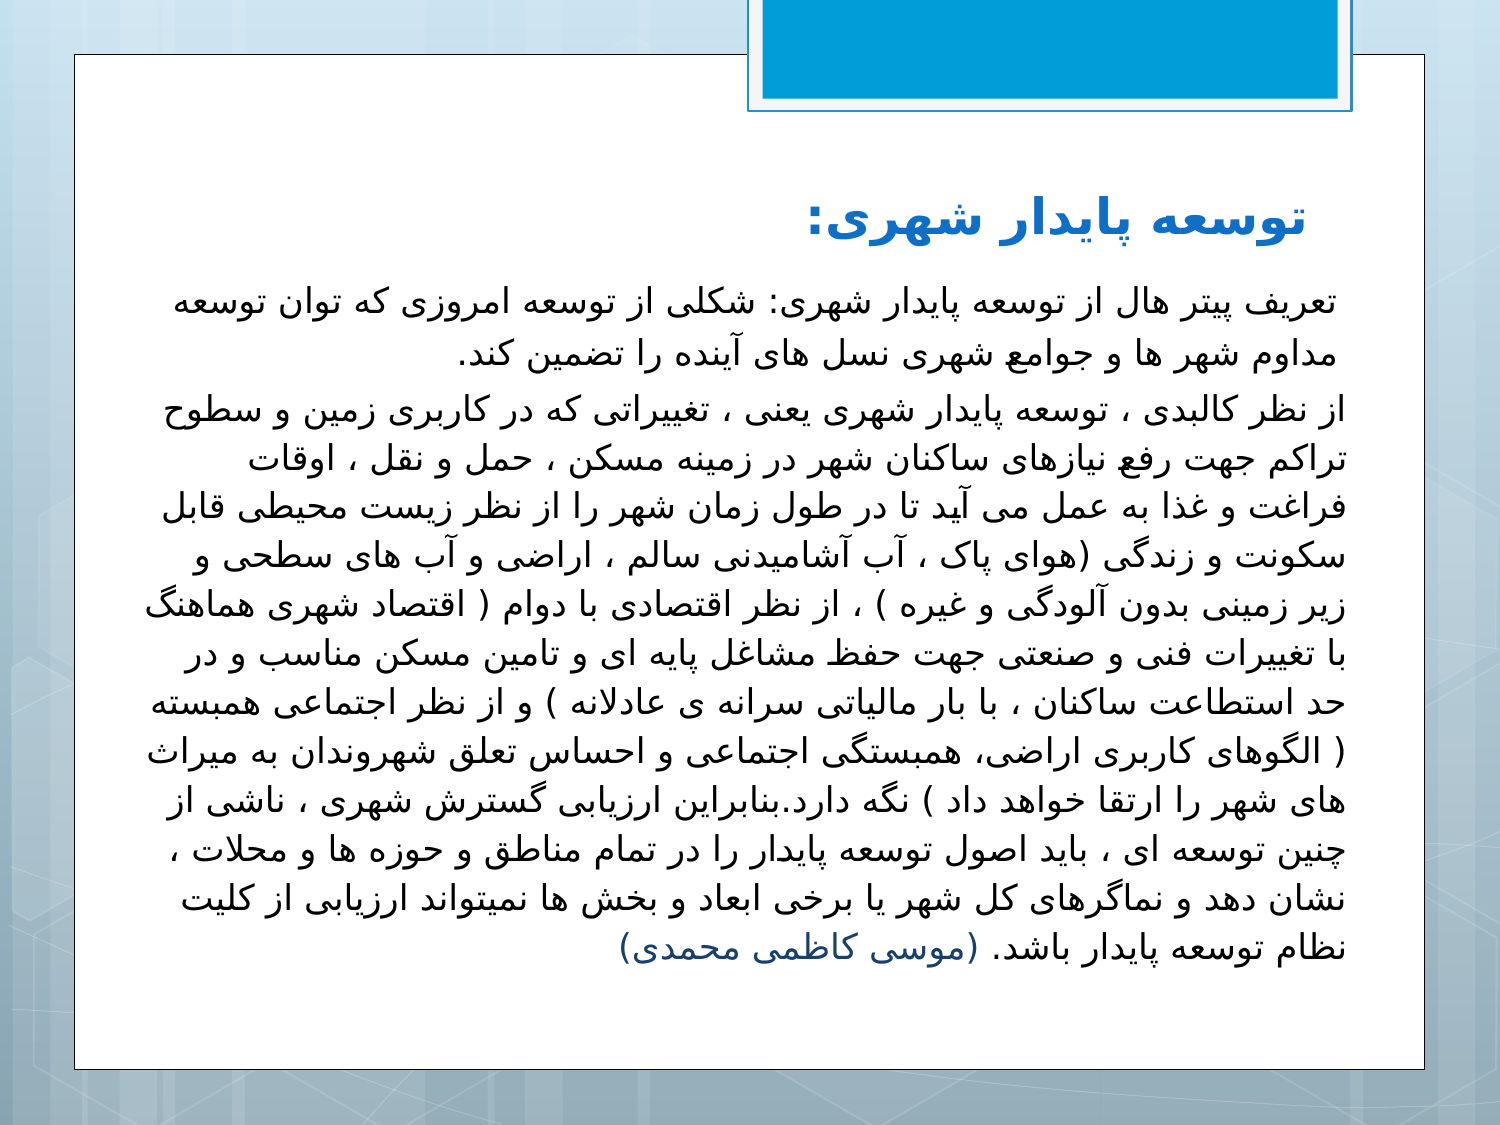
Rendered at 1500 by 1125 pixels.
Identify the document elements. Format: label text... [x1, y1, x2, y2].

title توسعه پایدار شهری: [171, 168, 1324, 262]
list تعریف پیتر هال از توسعه پایدار شهری: شکلی از توسعه امروزی که توان توسعه مداوم شهر ها و جوامع شهری نسل های آینده را تضمین کند. از نظر کالبدی ، توسعه پایدار شهری یعنی ، تغییراتی که در کاربری زمین و سطوح تراکم جهت رفع نیازهای ساکنان شهر در زمینه مسکن ، حمل و نقل ، اوقات فراغت و غذا به عمل می آید تا در طول زمان شهر را از نظر زیست محیطی قابل سکونت و زندگی (هوای پاک ، آب آشامیدنی سالم ، اراضی و آب های سطحی و زیر زمینی بدون آلودگی و غیره ) ، از نظر اقتصادی با دوام ( اقتصاد شهری هماهنگ با تغییرات فنی و صنعتی جهت حفظ مشاغل پایه ای و تامین مسکن مناسب و در حد استطاعت ساکنان ، با بار مالیاتی سرانه ی عادلانه ) و از نظر اجتماعی همبسته ( الگوهای کاربری اراضی، همبستگی اجتماعی و احساس تعلق شهروندان به میراث های شهر را ارتقا خواهد داد ) نگه دارد.بنابراین ارزیابی گسترش شهری ، ناشی از چنین توسعه ای ، باید اصول توسعه پایدار را در تمام مناطق و حوزه ها و محلات ، نشان دهد و نماگرهای کل شهر یا برخی ابعاد و بخش ها نمیتواند ارزیابی از کلیت نظام توسعه پایدار باشد. (موسی کاظمی محمدی) [125, 262, 1363, 1025]
